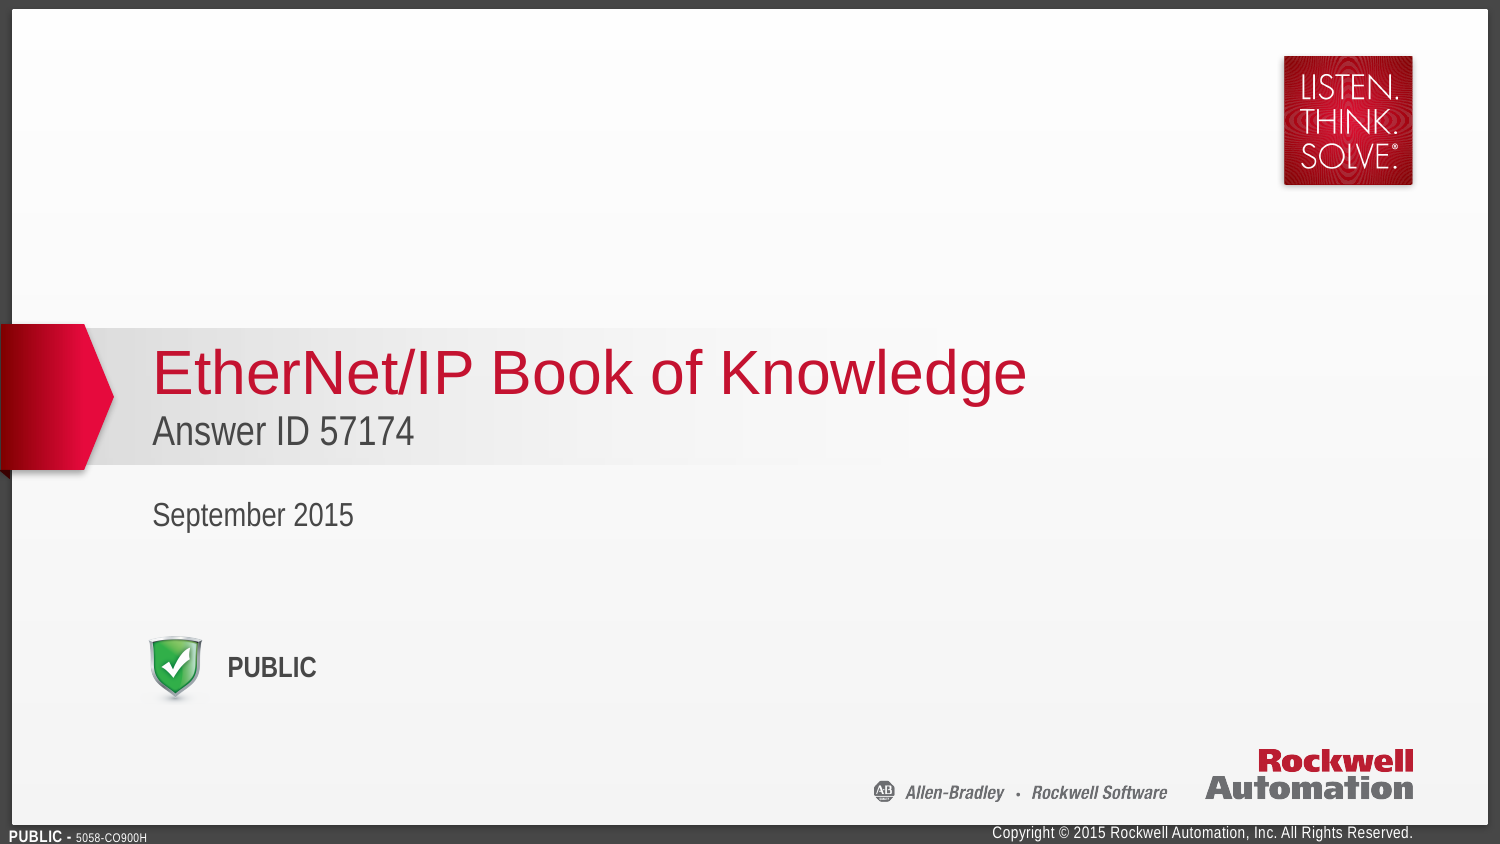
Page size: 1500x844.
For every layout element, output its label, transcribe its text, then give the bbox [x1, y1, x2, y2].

picture [119, 636, 231, 705]
picture [874, 749, 1413, 802]
subtitle Answer ID 57174 [137, 396, 1285, 463]
text_box September 2015 [137, 485, 1163, 541]
title EtherNet/IP Book of Knowledge [137, 333, 1285, 396]
picture [1300, 74, 1398, 169]
